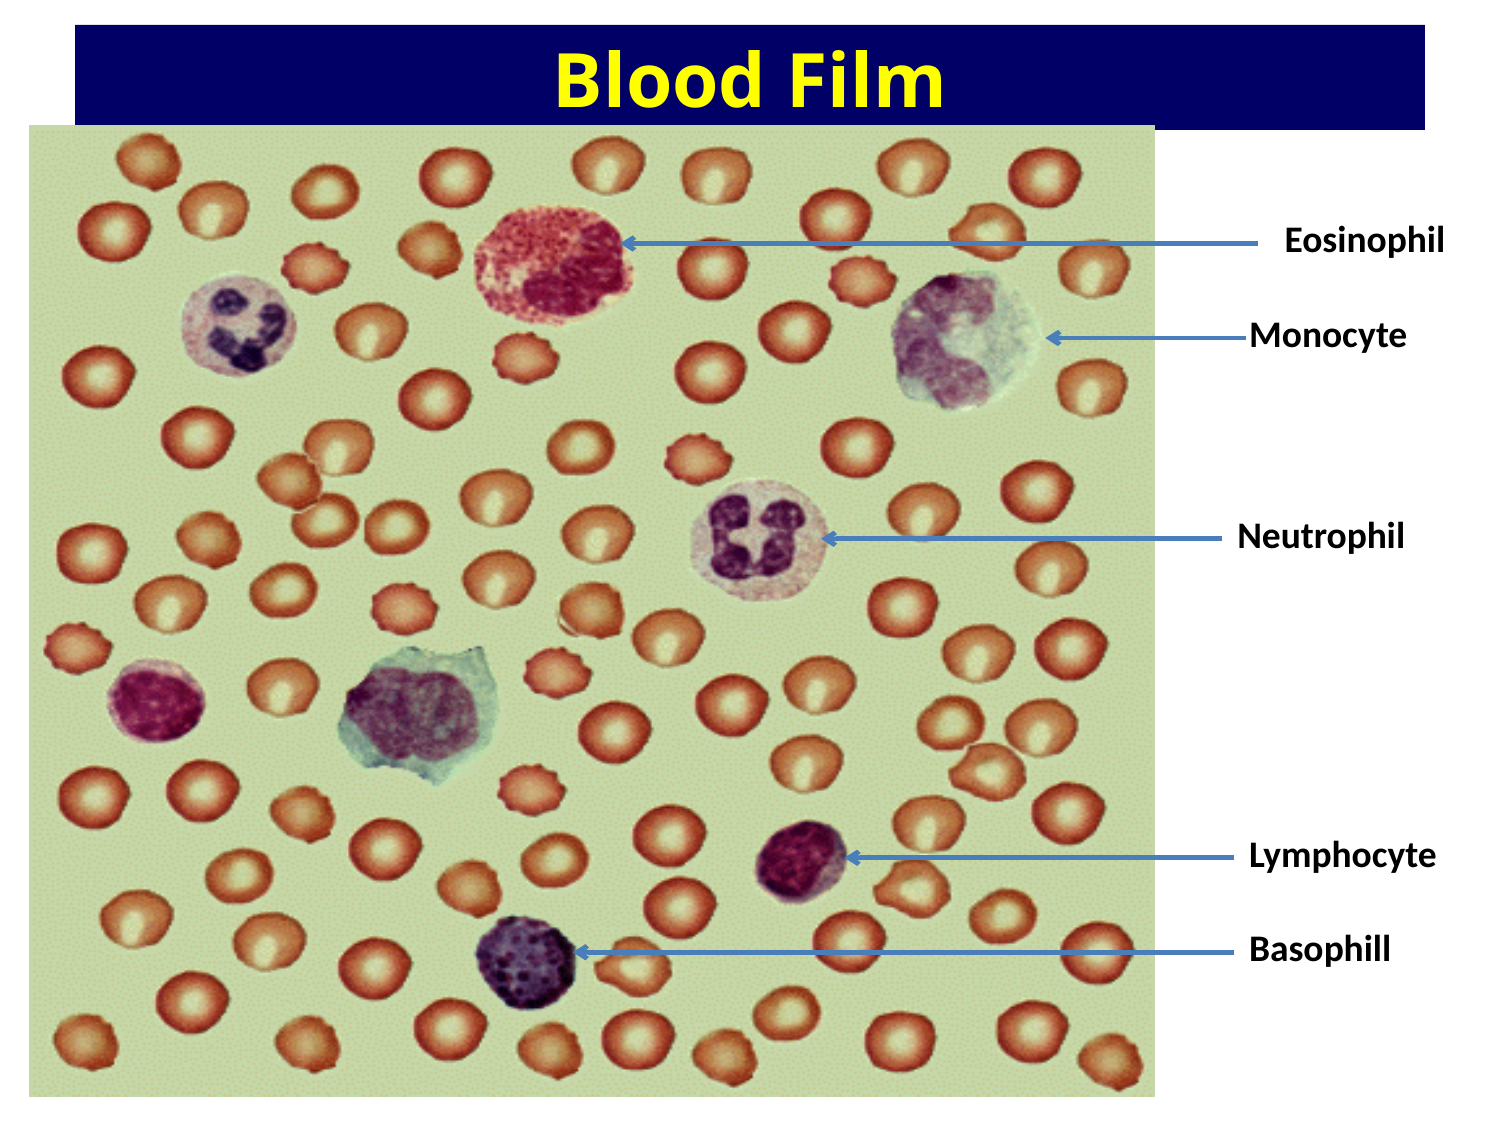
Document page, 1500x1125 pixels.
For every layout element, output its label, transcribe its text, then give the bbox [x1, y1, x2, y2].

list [29, 125, 1155, 1097]
text_box Basophill [1234, 916, 1465, 977]
text_box Eosinophil [1269, 208, 1500, 268]
text_box Monocyte [1234, 302, 1465, 363]
title Blood Film [75, 24, 1425, 130]
text_box Lymphocyte [1234, 822, 1465, 882]
text_box Neutrophil [1222, 503, 1453, 564]
